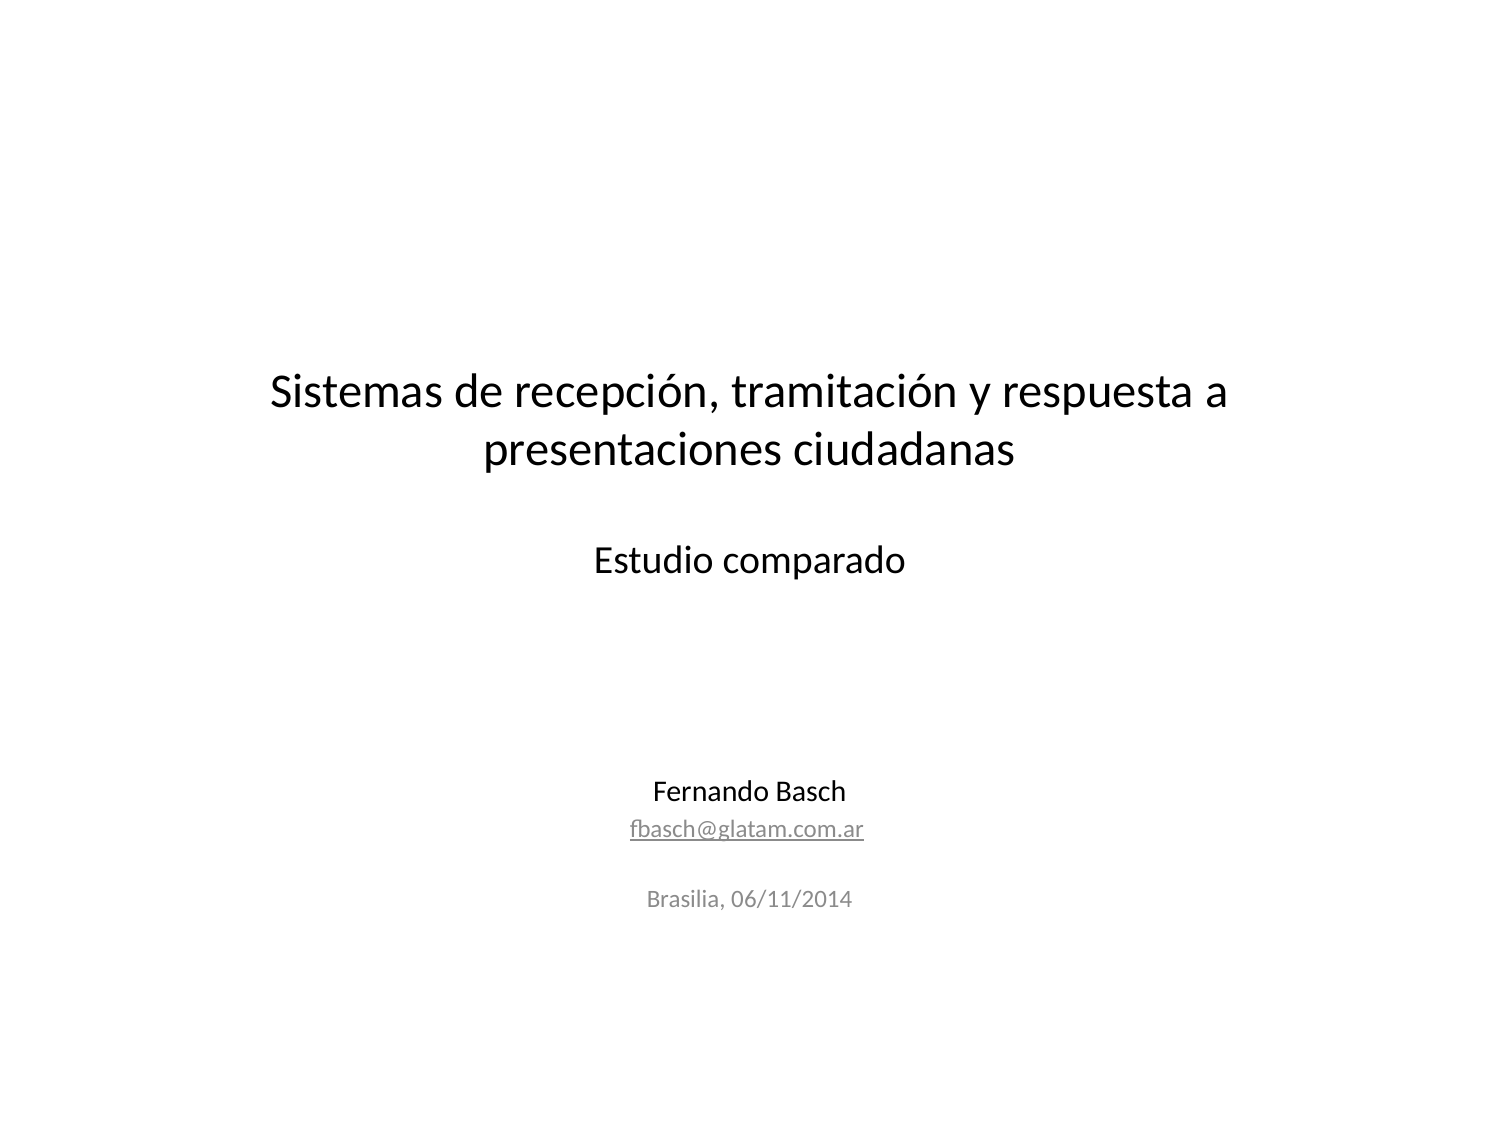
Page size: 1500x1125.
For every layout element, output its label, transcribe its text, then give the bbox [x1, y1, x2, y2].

subtitle Fernando Basch fbasch@glatam.com.ar Brasilia, 06/11/2014 [225, 574, 1275, 925]
title Sistemas de recepción, tramitación y respuesta a presentaciones ciudadanas Estudio comparado [112, 349, 1388, 591]
